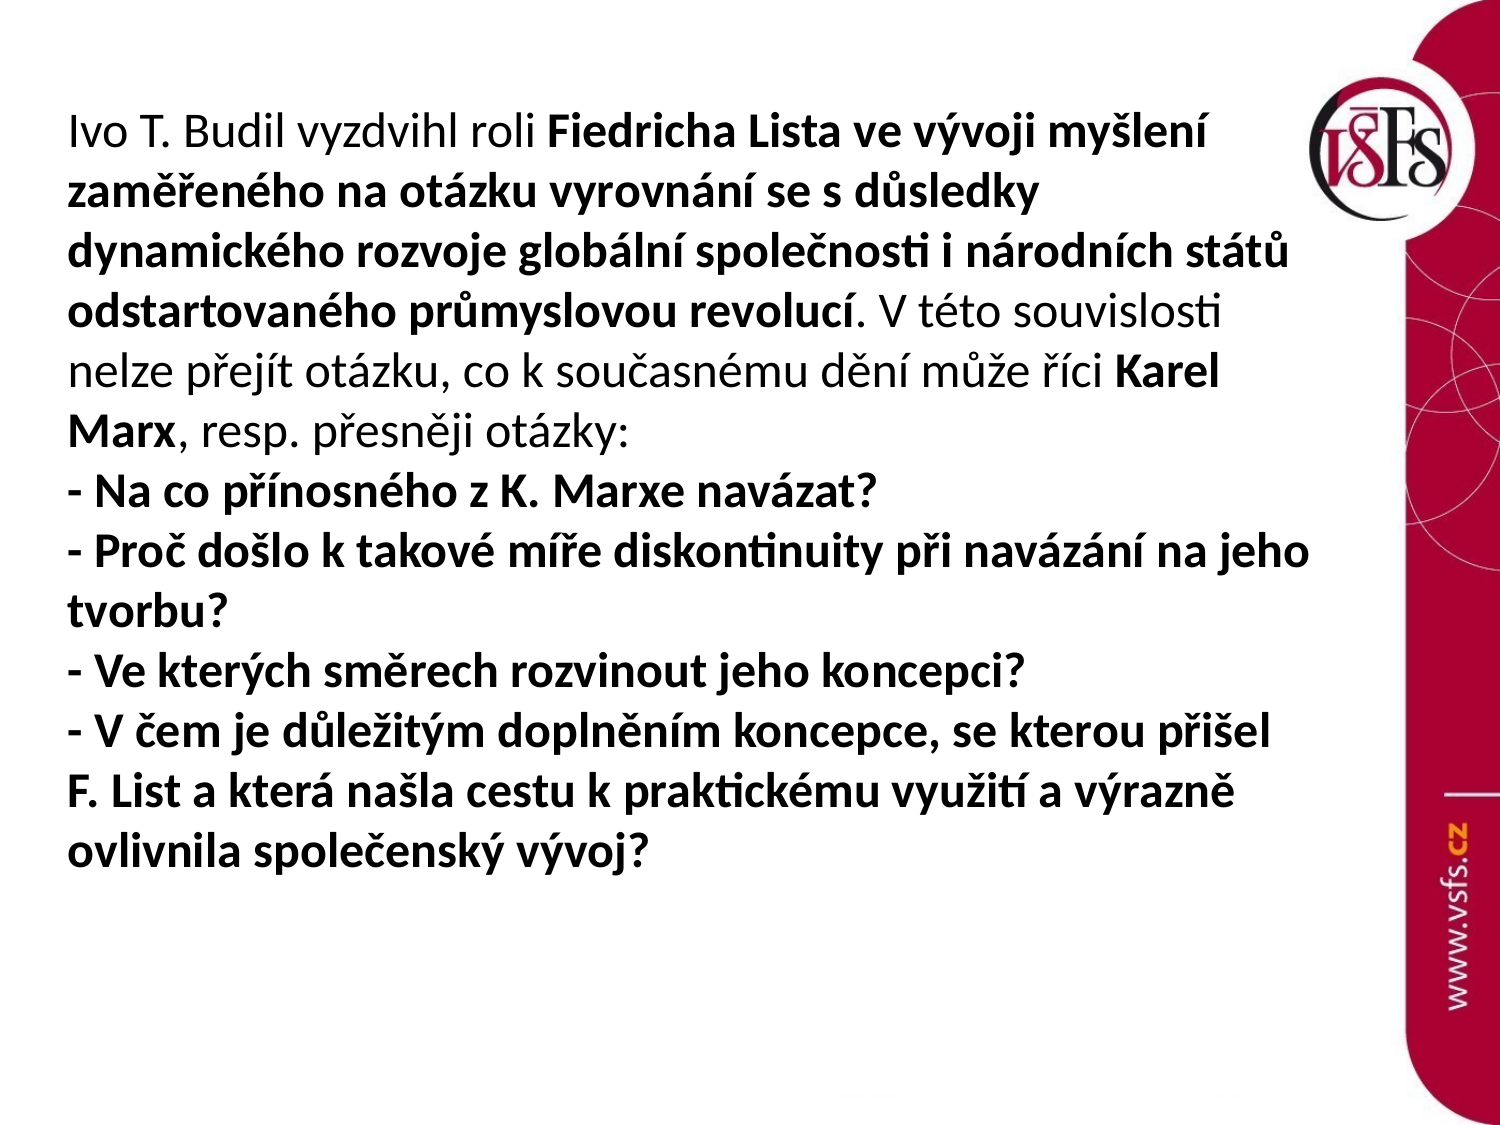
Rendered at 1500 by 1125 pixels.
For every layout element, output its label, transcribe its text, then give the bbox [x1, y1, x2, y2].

picture [0, 0, 1500, 1125]
text_box Ivo T. Budil vyzdvihl roli Fiedricha Lista ve vývoji myšlení zaměřeného na otázku vyrovnání se s důsledky dynamického rozvoje globální společnosti i národních států odstartovaného průmyslovou revolucí. V této souvislosti nelze přejít otázku, co k současnému dění může říci Karel Marx, resp. přesněji otázky: - Na co přínosného z K. Marxe navázat? - Proč došlo k takové míře diskontinuity při navázání na jeho tvorbu? - Ve kterých směrech rozvinout jeho koncepci? - V čem je důležitým doplněním koncepce, se kterou přišel F. List a která našla cestu k praktickému využití a výrazně ovlivnila společenský vývoj? [53, 89, 1329, 885]
